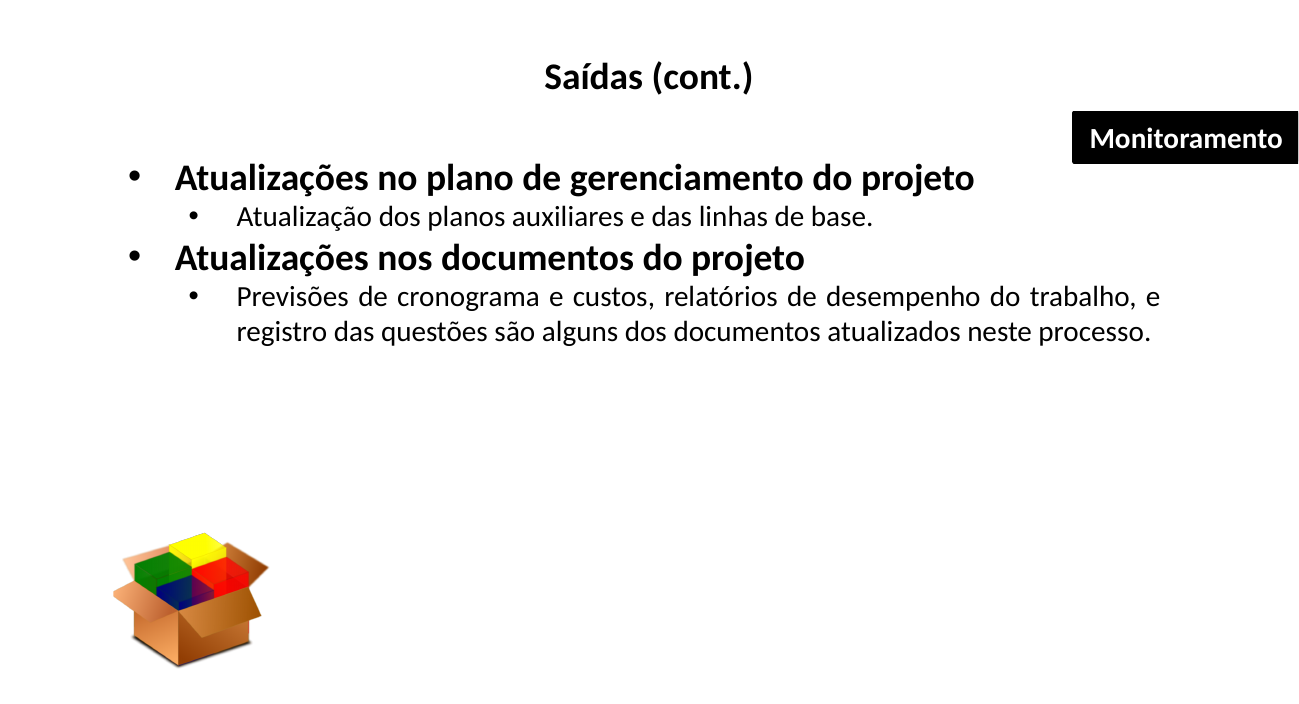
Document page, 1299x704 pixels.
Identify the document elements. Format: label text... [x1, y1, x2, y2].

text_box Monitoramento [1074, 112, 1299, 162]
text_box Atualizações no plano de gerenciamento do projeto Atualização dos planos auxiliares e das linhas de base. Atualizações nos documentos do projeto Previsões de cronograma e custos, relatórios de desempenho do trabalho, e registro das questões são alguns dos documentos atualizados neste processo. [113, 145, 1177, 358]
picture [112, 520, 273, 672]
text_box Saídas (cont.) [0, 44, 1299, 106]
